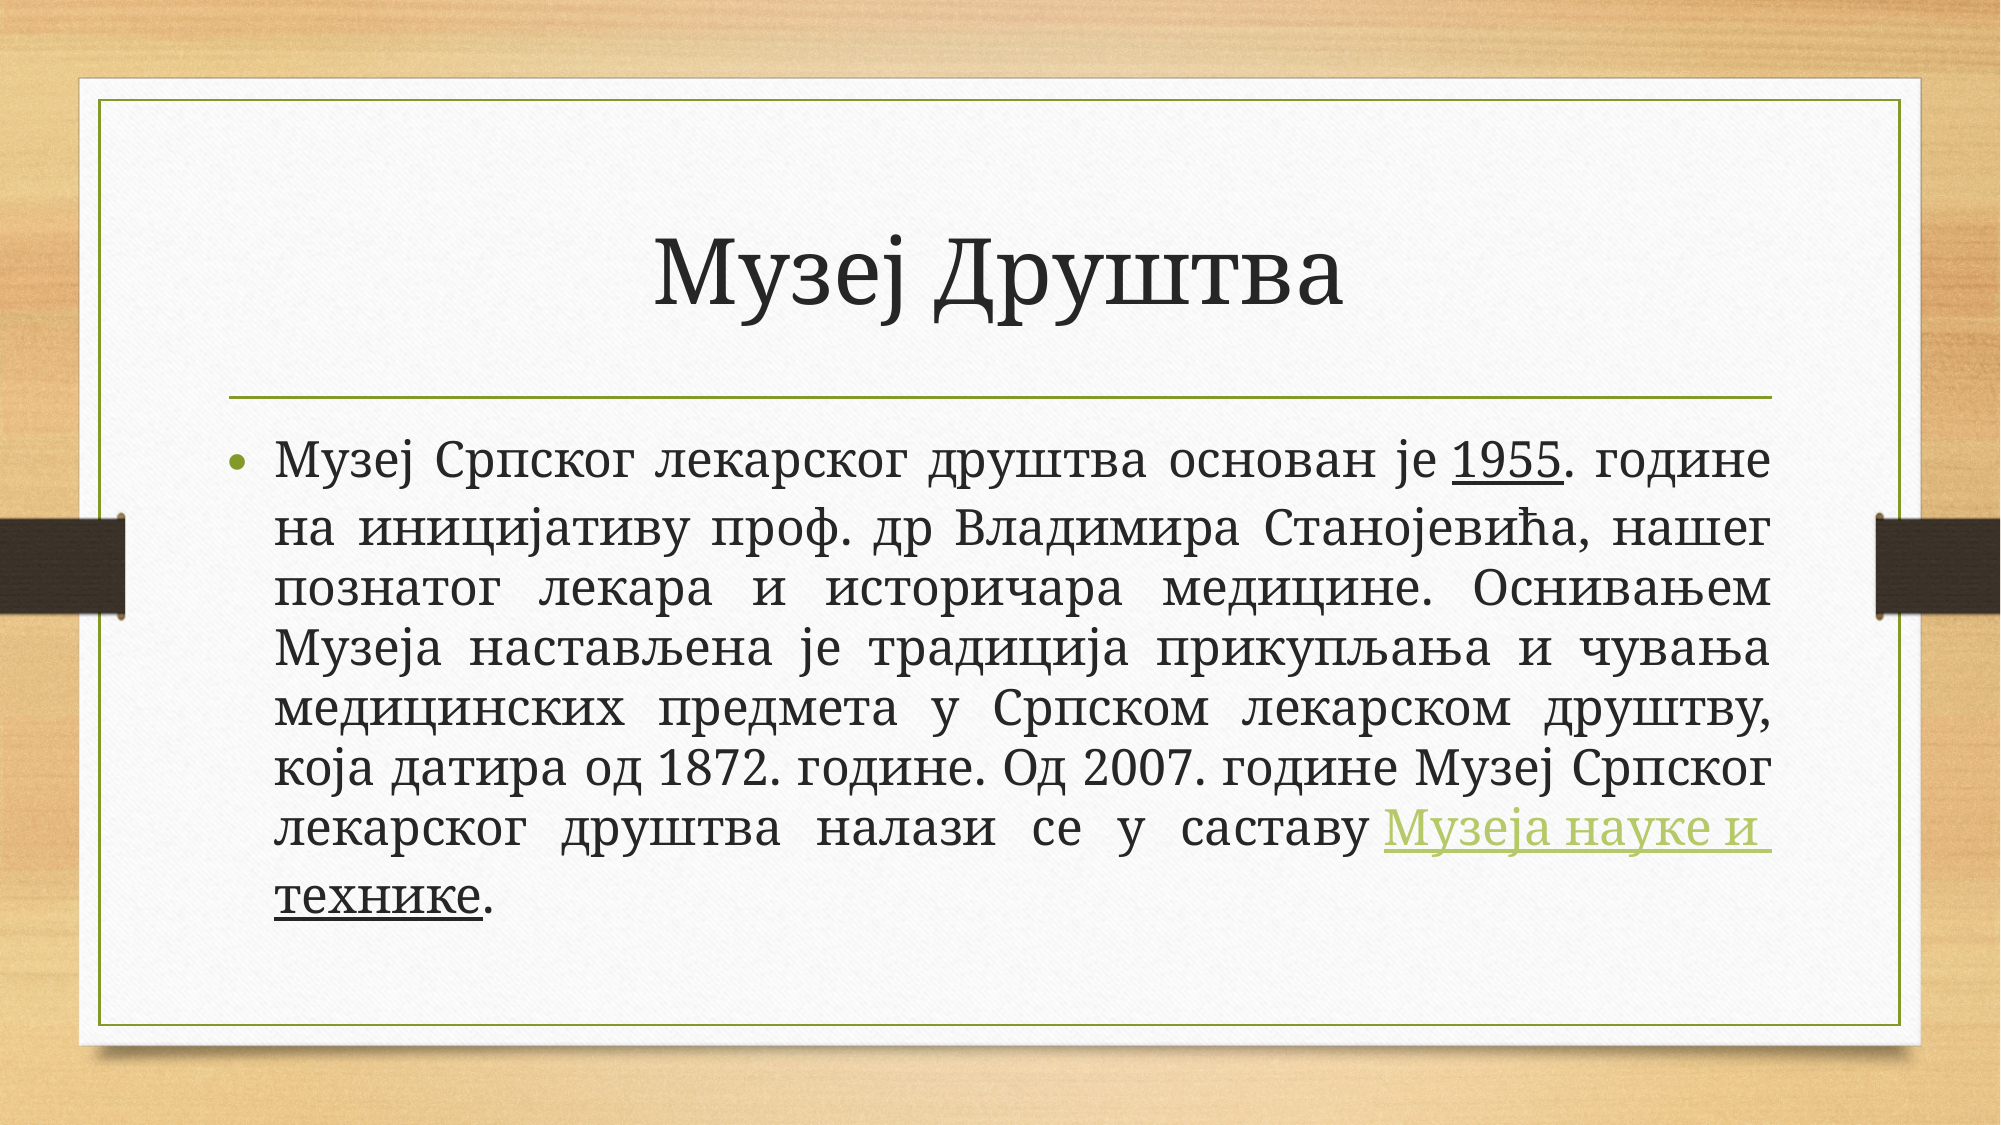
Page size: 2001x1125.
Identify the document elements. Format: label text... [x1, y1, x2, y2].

picture [0, 0, 2001, 1125]
title Музеј Друштва [212, 161, 1788, 375]
list Музеј Српског лекарског друштва основан је 1955. године на иницијативу проф. др Владимира Станојевића, нашег познатог лекара и историчара медицине. Оснивањем Музеја настављена је традиција прикупљања и чувања медицинских предмета у Српском лекарском друштву, која датира од 1872. године. Од 2007. године Музеј Српског лекарског друштва налази се у саставу Музеја науке и технике. [212, 419, 1788, 964]
